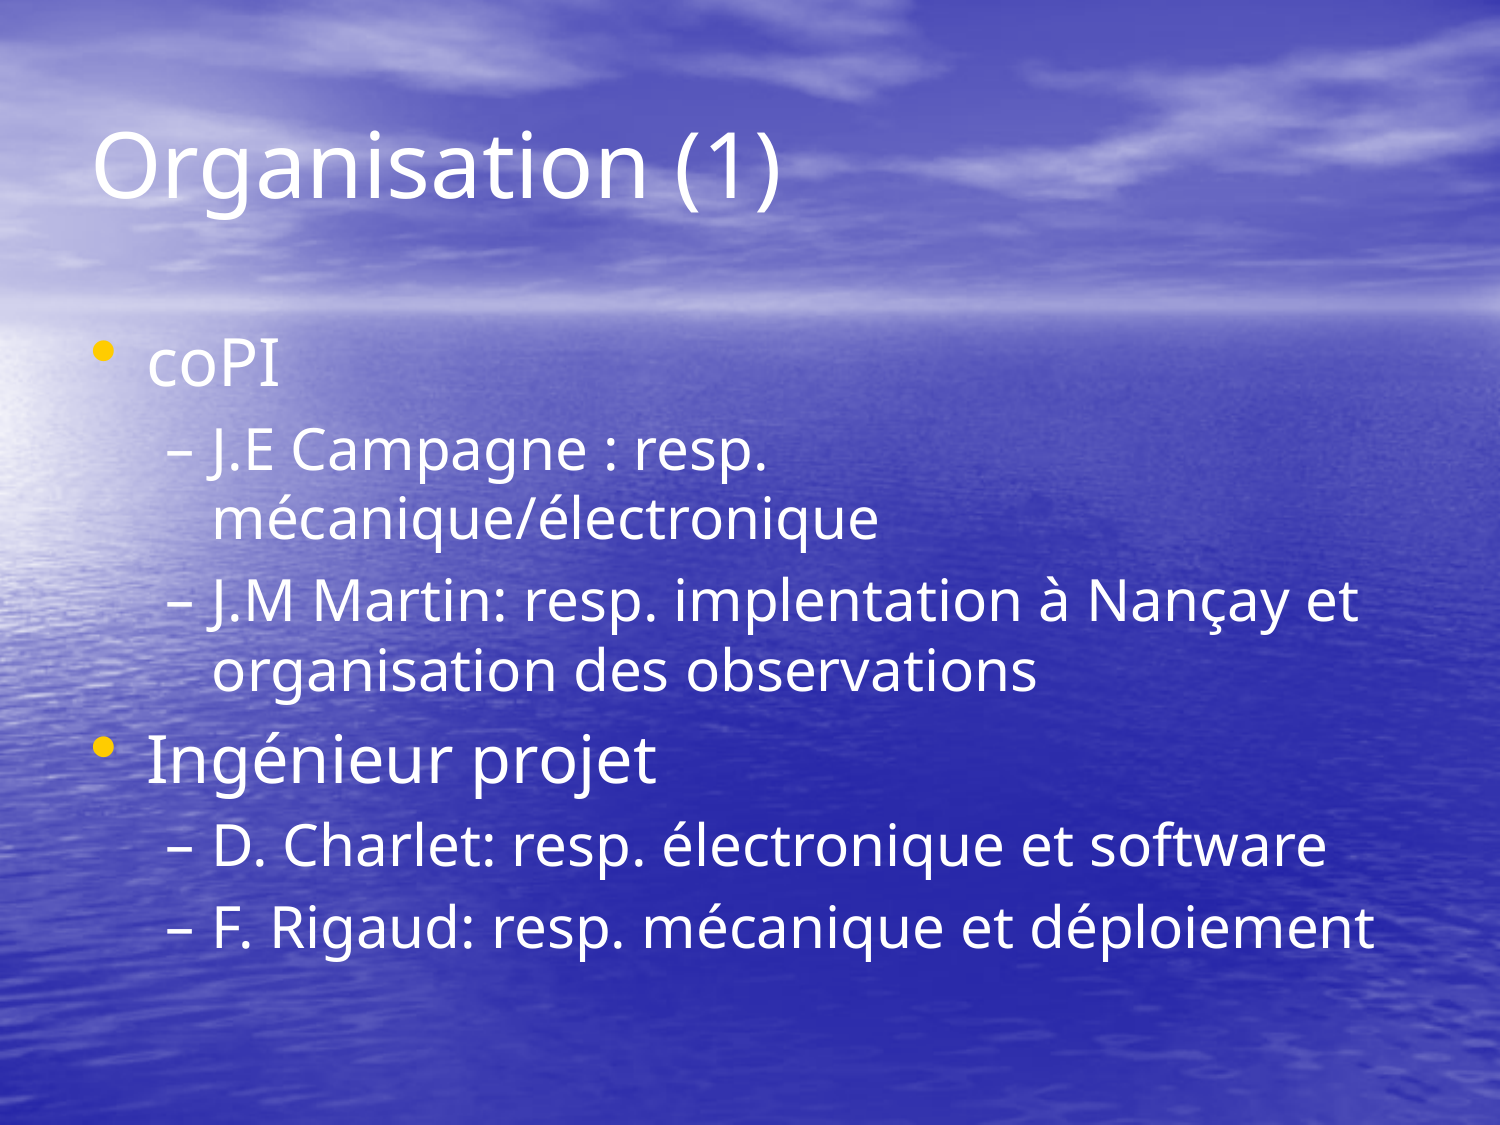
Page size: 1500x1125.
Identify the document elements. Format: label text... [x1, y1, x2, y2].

list coPI J.E Campagne : resp. mécanique/électronique J.M Martin: resp. implentation à Nançay et organisation des observations Ingénieur projet D. Charlet: resp. électronique et software F. Rigaud: resp. mécanique et déploiement [74, 312, 1426, 988]
title Organisation (1) [74, 47, 1426, 276]
